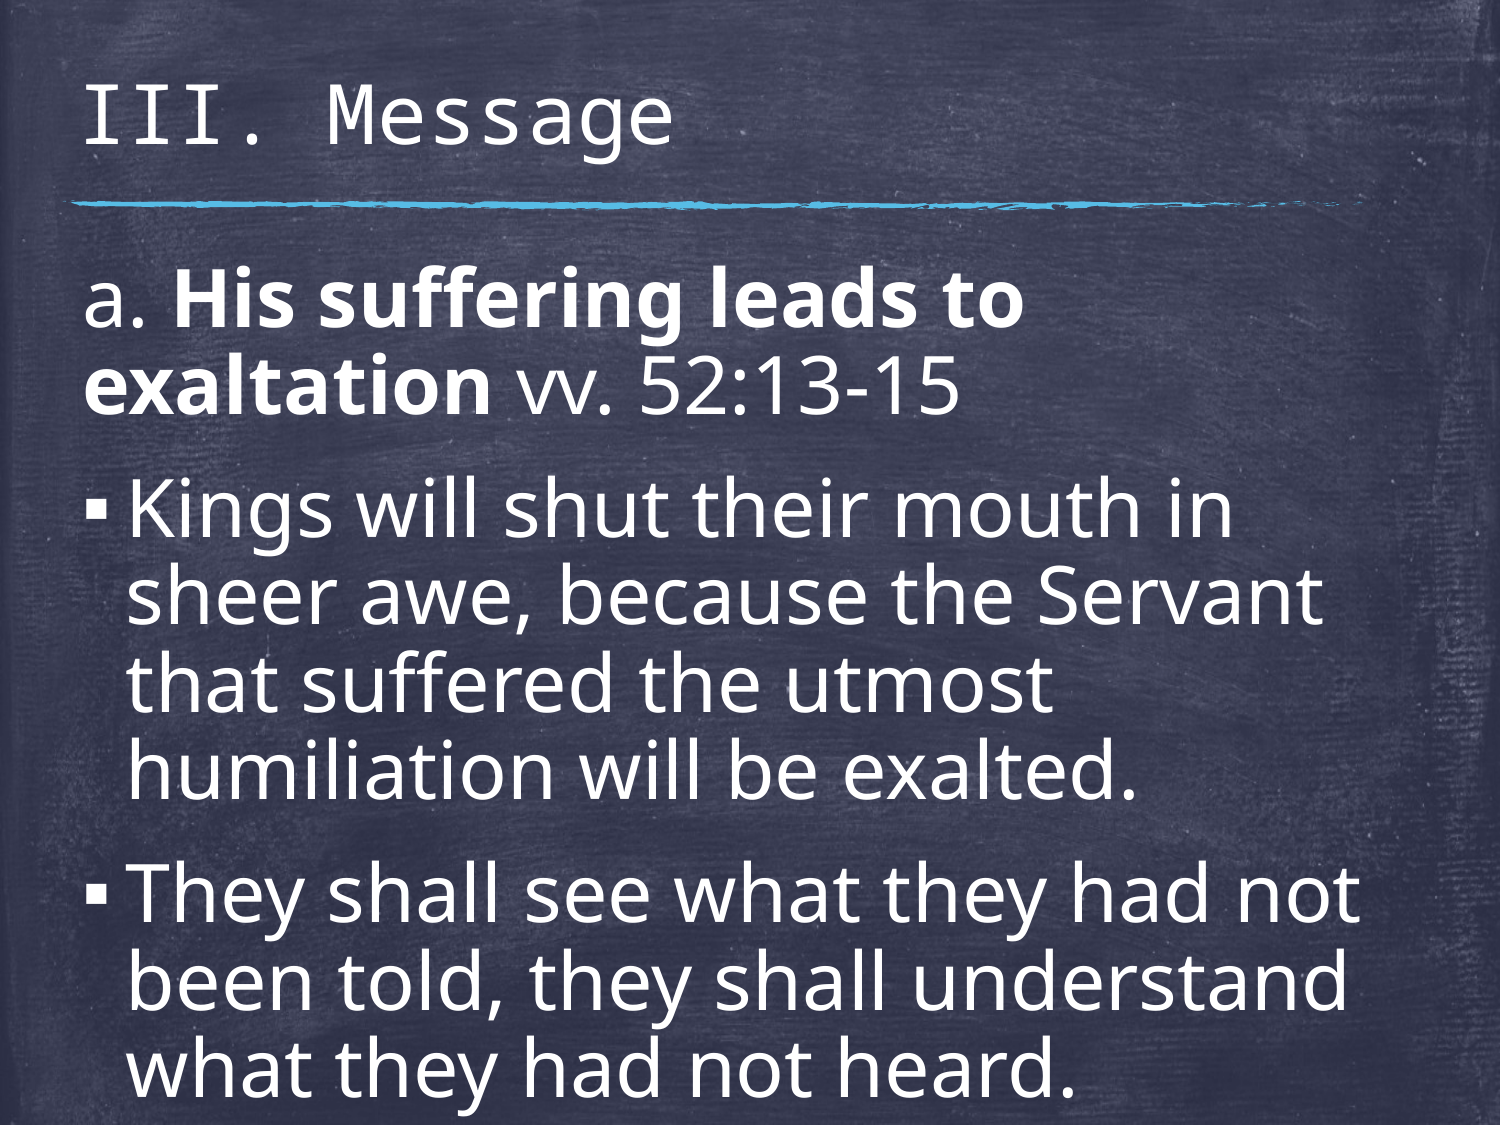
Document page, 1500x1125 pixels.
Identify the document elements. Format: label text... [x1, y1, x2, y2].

title III. Message [62, 0, 1298, 171]
list a. His suffering leads to exaltation vv. 52:13-15 Kings will shut their mouth in sheer awe, because the Servant that suffered the utmost humiliation will be exalted. They shall see what they had not been told, they shall understand what they had not heard. [67, 249, 1468, 1125]
